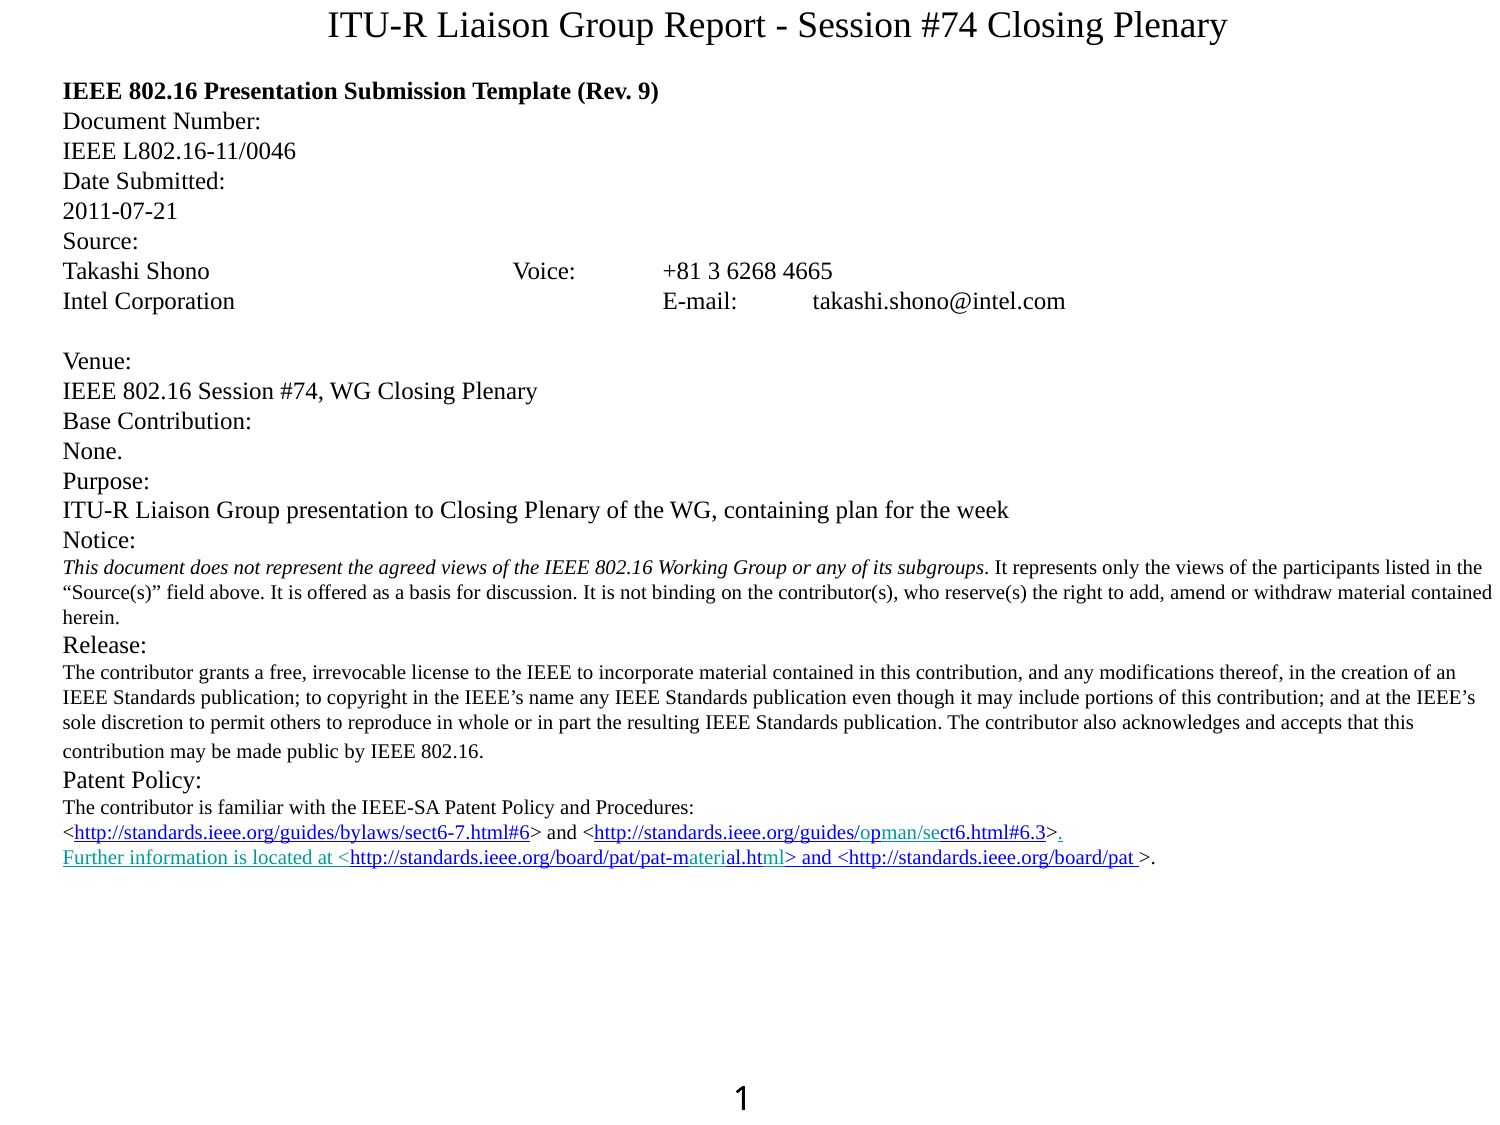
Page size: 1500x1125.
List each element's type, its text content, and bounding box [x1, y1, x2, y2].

text_box ITU-R Liaison Group Report - Session #74 Closing Plenary IEEE 802.16 Presentation Submission Template (Rev. 9) Document Number: IEEE L802.16-11/0046 Date Submitted: 2011-07-21 Source: Takashi Shono Voice: +81 3 6268 4665 Intel Corporation E-mail: takashi.shono@intel.com Venue: IEEE 802.16 Session #74, WG Closing Plenary Base Contribution: None. Purpose: ITU-R Liaison Group presentation to Closing Plenary of the WG, containing plan for the week Notice: This document does not represent the agreed views of the IEEE 802.16 Working Group or any of its subgroups. It represents only the views of the participants listed in the “Source(s)” field above. It is offered as a basis for discussion. It is not binding on the contributor(s), who reserve(s) the right to add, amend or withdraw material contained herein. Release: The contributor grants a free, irrevocable license to the IEEE to incorporate material contained in this contribution, and any modifications thereof, in the creation of an IEEE Standards publication; to copyright in the IEEE’s name any IEEE Standards publication even though it may include portions of this contribution; and at the IEEE’s sole discretion to permit others to reproduce in whole or in part the resulting IEEE Standards publication. The contributor also acknowledges and accepts that this contribution may be made public by IEEE 802.16. Patent Policy: The contributor is familiar with the IEEE-SA Patent Policy and Procedures: <http://standards.ieee.org/guides/bylaws/sect6-7.html#6> and <http://standards.ieee.org/guides/opman/sect6.html#6.3>. Further information is located at <http://standards.ieee.org/board/pat/pat-material.html> and <http://standards.ieee.org/board/pat >. [0, 0, 1500, 888]
